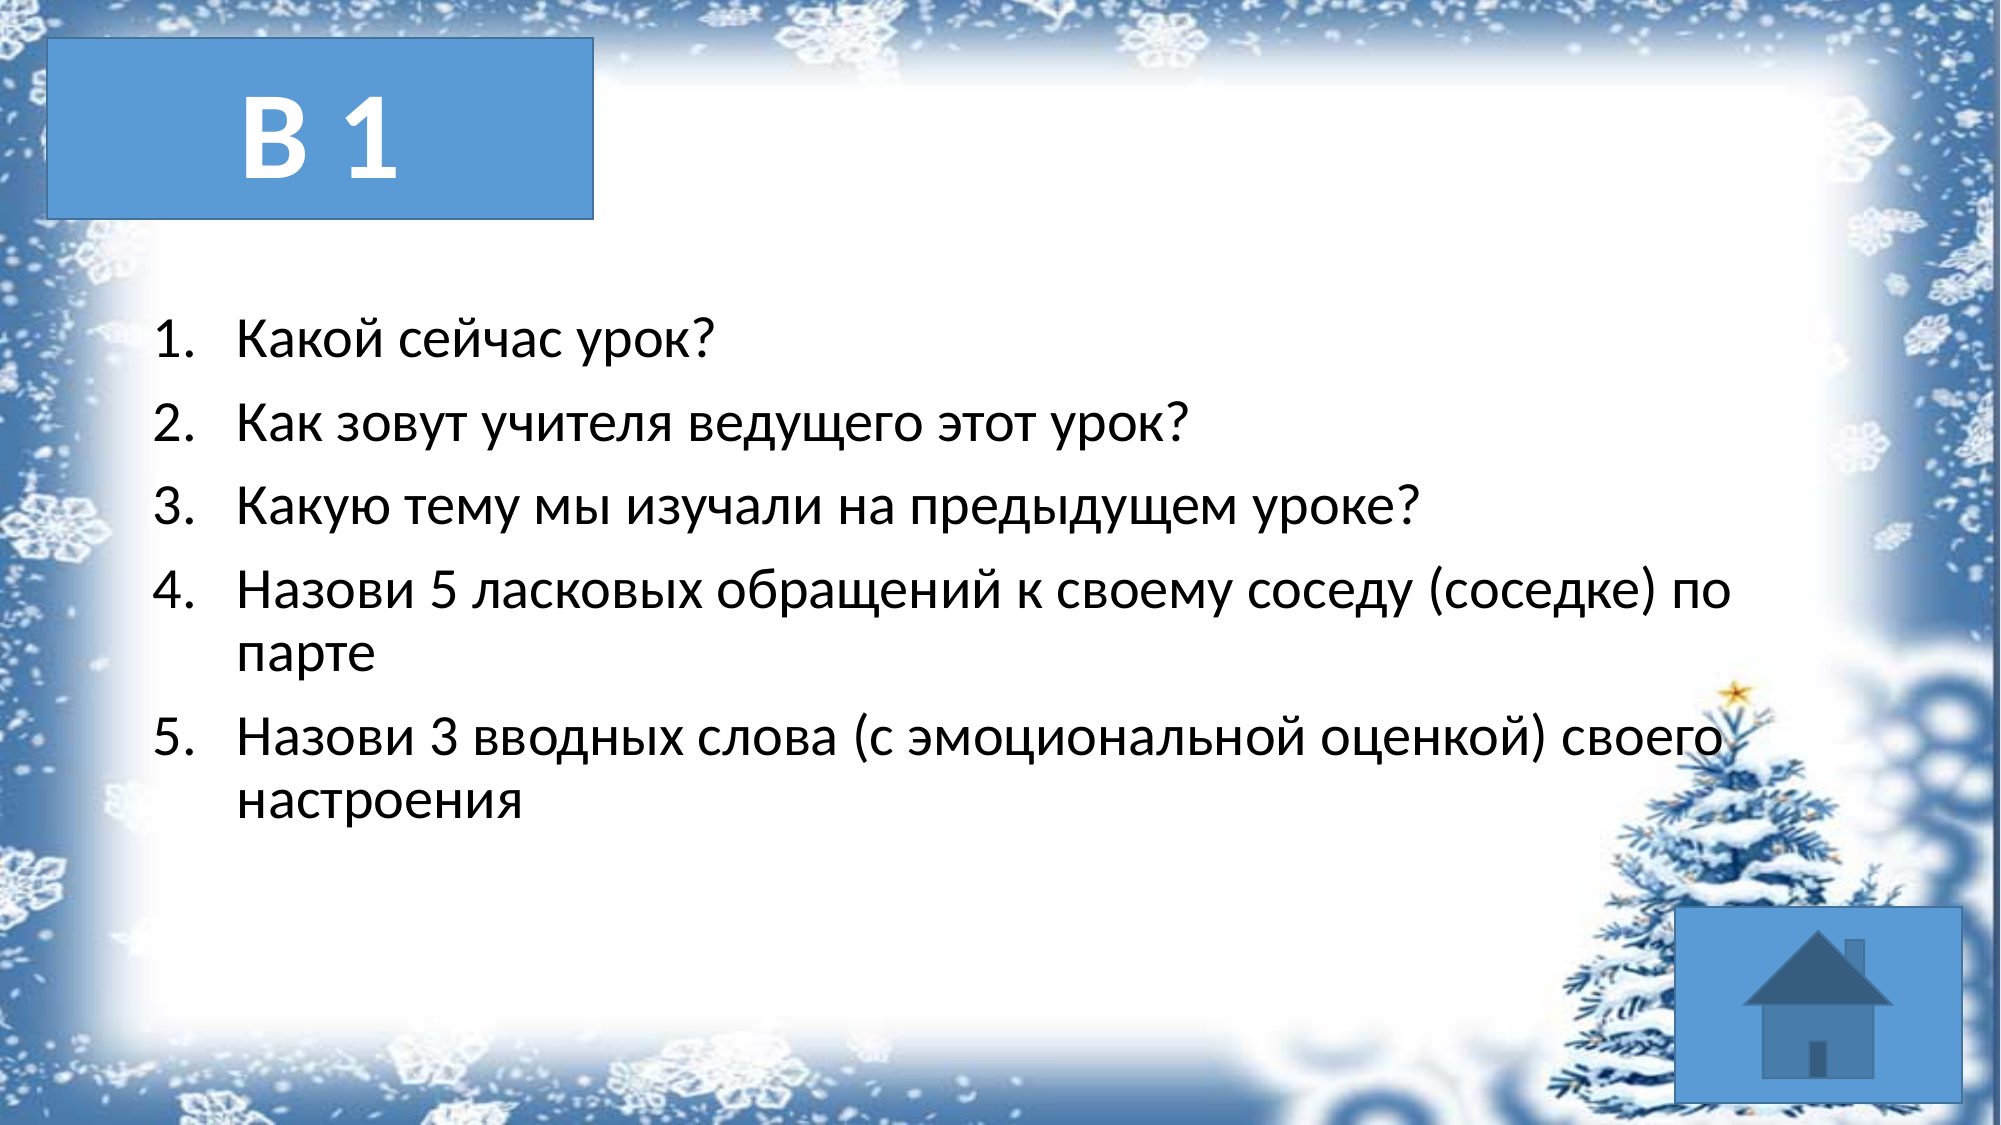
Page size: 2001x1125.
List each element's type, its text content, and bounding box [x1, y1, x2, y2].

list Какой сейчас урок? Как зовут учителя ведущего этот урок? Какую тему мы изучали на предыдущем уроке? Назови 5 ласковых обращений к своему соседу (соседке) по парте Назови 3 вводных слова (с эмоциональной оценкой) своего настроения [137, 299, 1863, 1014]
text_box В 1 [46, 37, 594, 220]
text_box [1674, 906, 1963, 1104]
picture [0, 0, 2001, 1125]
